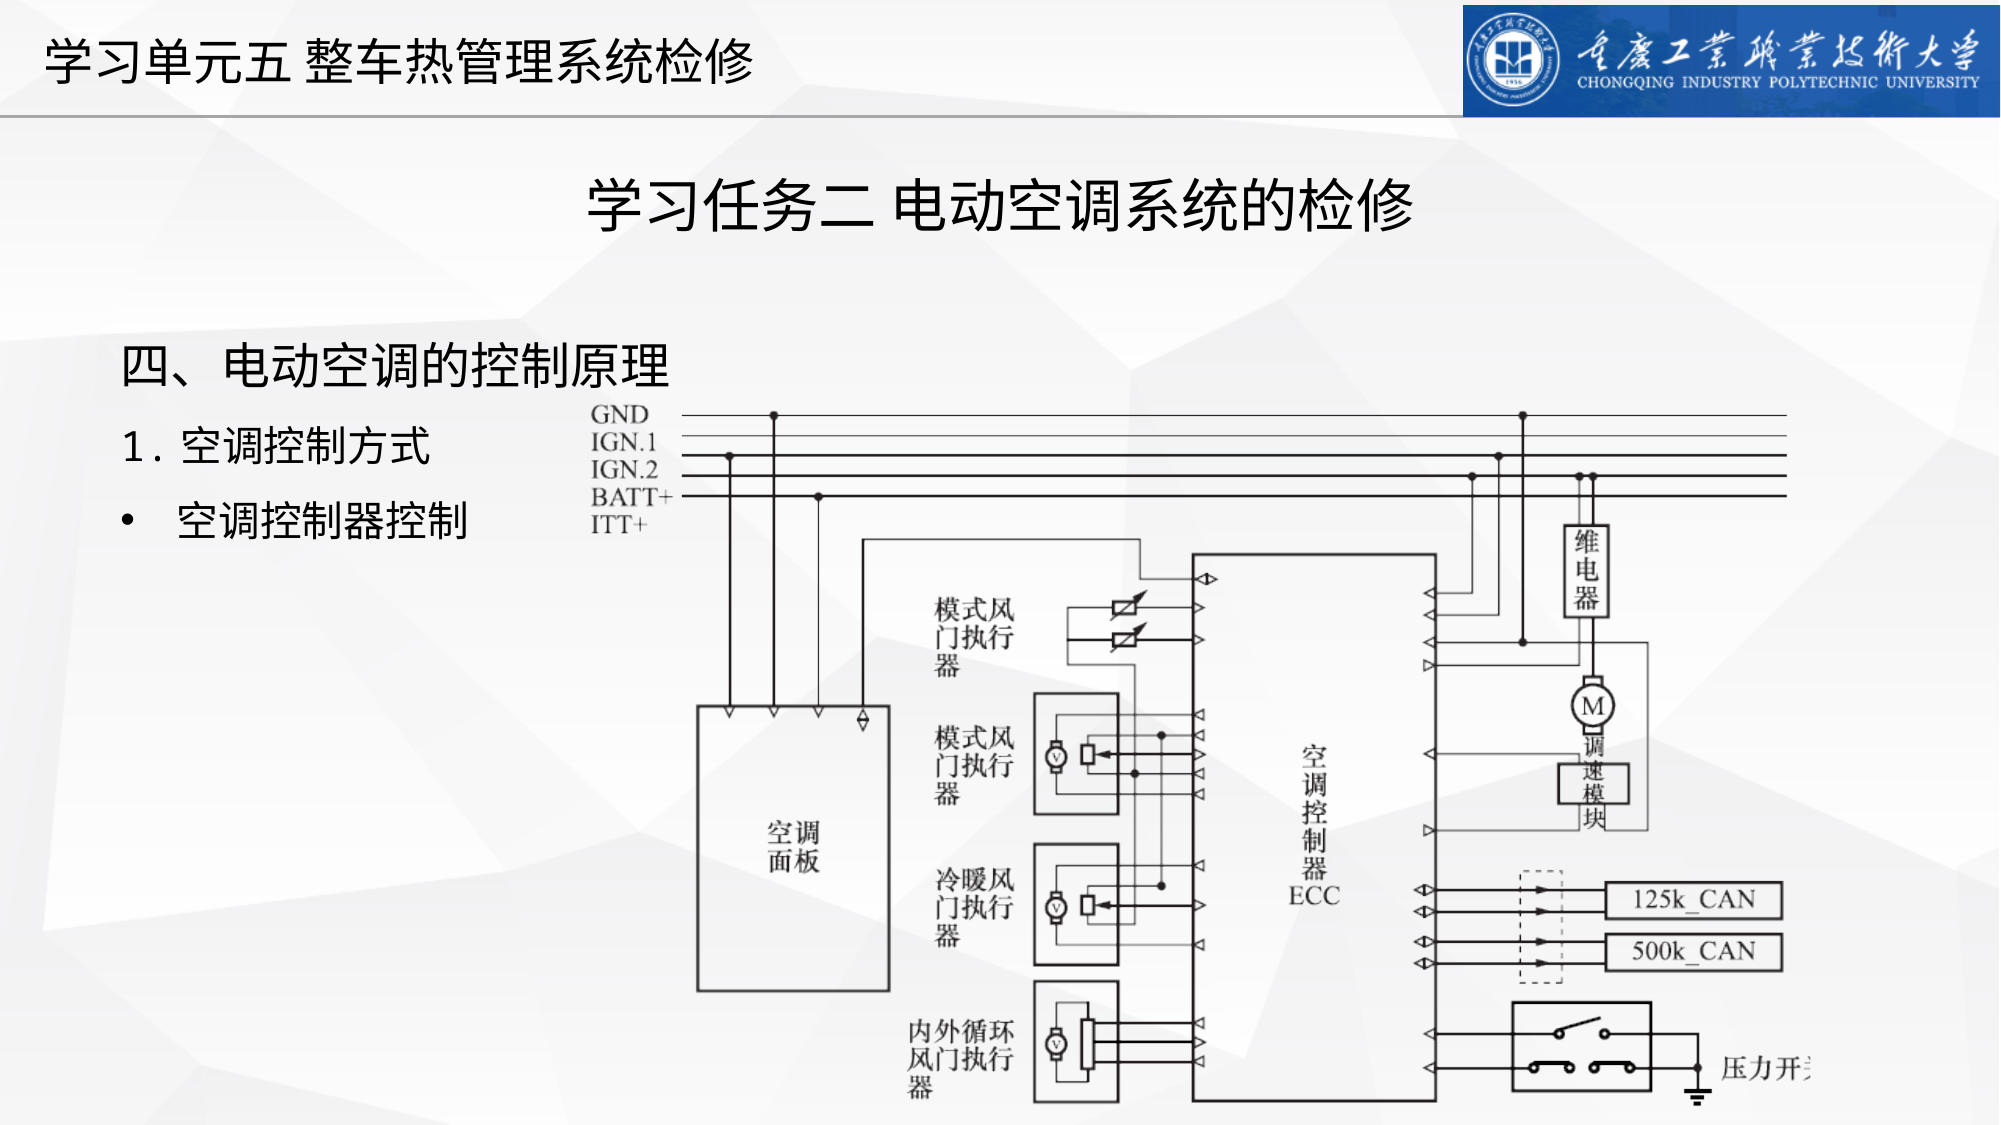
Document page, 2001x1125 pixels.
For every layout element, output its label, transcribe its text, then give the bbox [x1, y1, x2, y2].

picture [0, 118, 1999, 1125]
text_box 四、电动空调的控制原理 1.空调控制方式 空调控制器控制 [105, 297, 743, 552]
picture [0, 0, 2001, 117]
text_box 学习任务二 电动空调系统的检修 [433, 161, 1567, 247]
